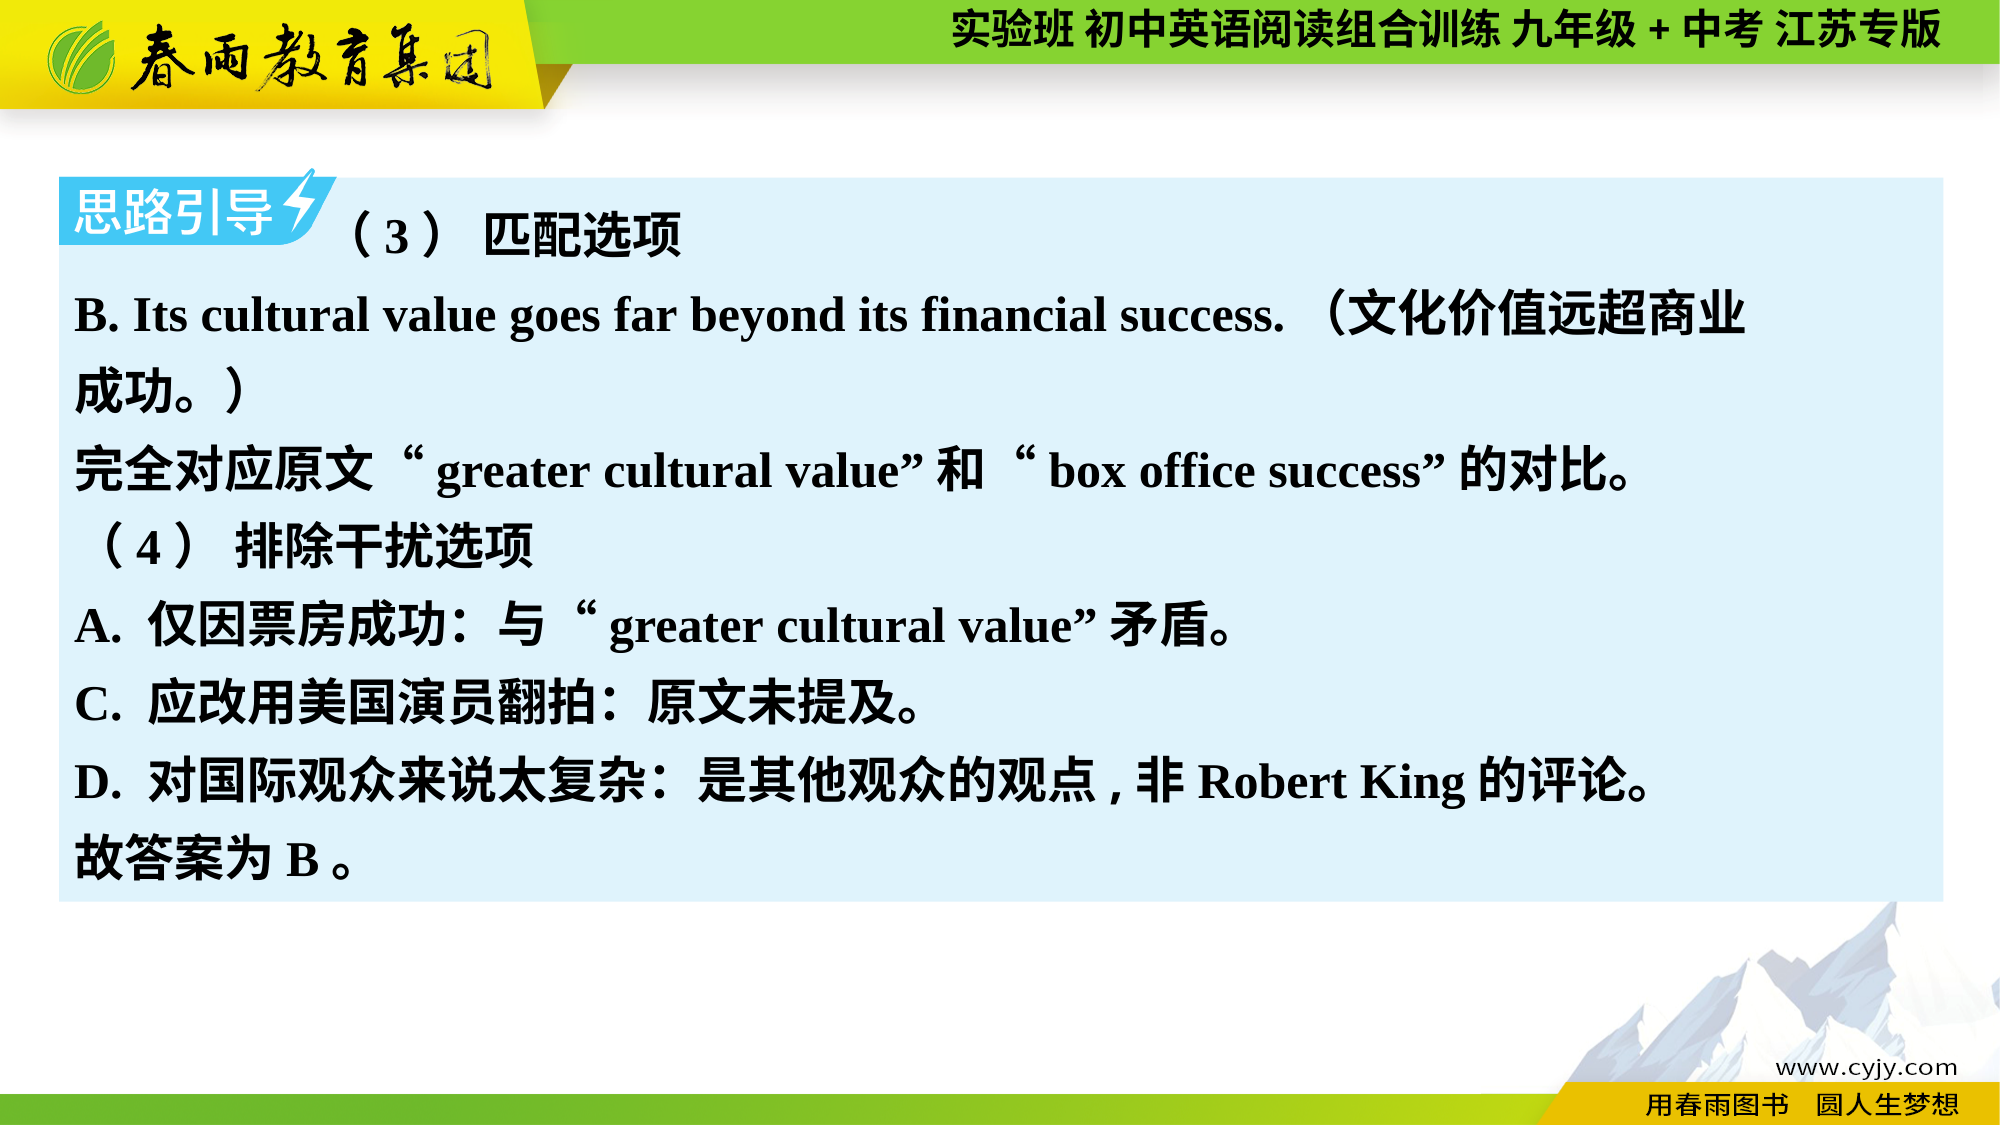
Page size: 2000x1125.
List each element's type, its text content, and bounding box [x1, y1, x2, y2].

list （3） 匹配选项 B. Its cultural value goes far beyond its financial success.（文化价值远超商业 成功。） 完全对应原文“greater cultural value”和“box office success”的对比。 （4） 排除干扰选项 A. 仅因票房成功：与“greater cultural value”矛盾。 C. 应改用美国演员翻拍：原文未提及。 D. 对国际观众来说太复杂：是其他观众的观点,非Robert King的评论。 故答案为B。 [59, 177, 1944, 902]
picture [0, 0, 2000, 1125]
